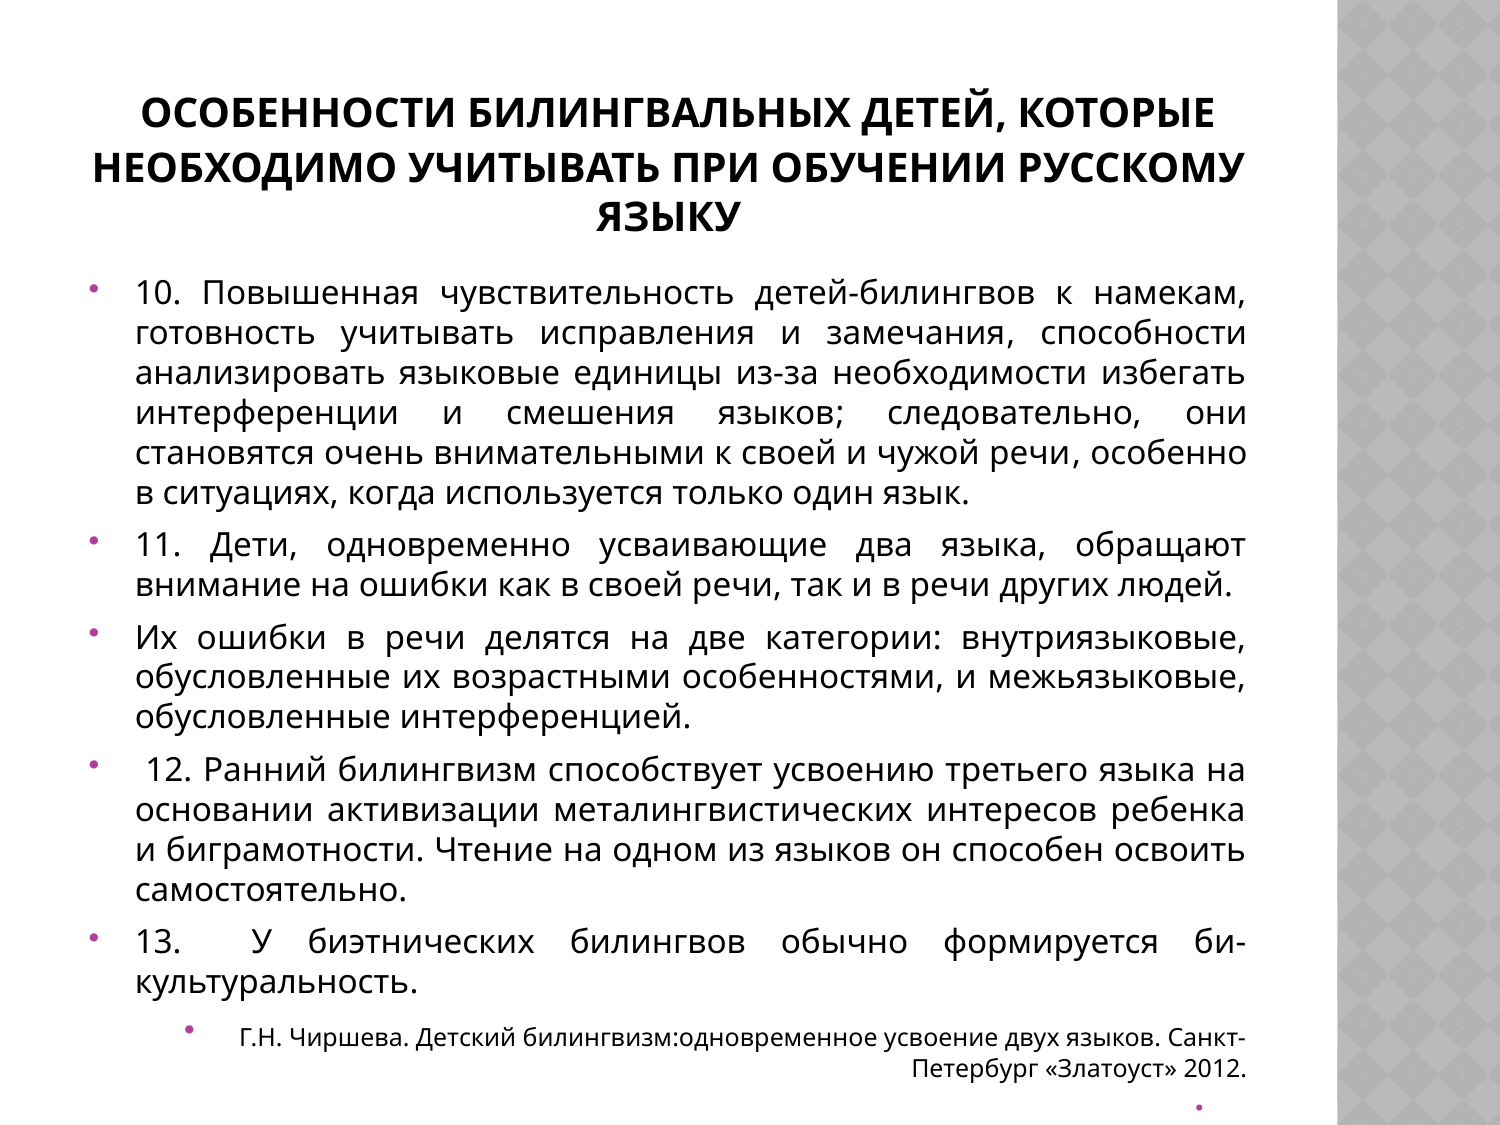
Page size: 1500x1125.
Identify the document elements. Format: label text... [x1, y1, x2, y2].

list 10. Повышенная чувствительность детей-билингвов к намекам, готовность учитывать исправления и замечания, способности анализировать языковые единицы из-за необходимости избегать интерференции и смешения языков; следовательно, они становятся очень внимательными к своей и чужой речи, особенно в ситуациях, когда используется только один язык. 11. Дети, одновременно усваивающие два языка, обращают внимание на ошибки как в своей речи, так и в речи других людей. Их ошибки в речи делятся на две категории: внутриязыковые, обусловленные их возрастными особенностями, и межьязыковые, обусловленные интерференцией. 12. Ранний билингвизм способствует усвоению третьего языка на основании активизации металингвистических интересов ребенка и биграмотности. Чтение на одном из языков он способен освоить самостоятельно. 13. У биэтнических билингвов обычно формируется би-культуральность. Г.Н. Чиршева. Детский билингвизм:одновременное усвоение двух языков. Санкт-Петербург «Златоуст» 2012. [75, 264, 1263, 1059]
title Особенности билингвальных детей, которые необходимо учитывать при обучении русскому языку [75, 52, 1263, 240]
